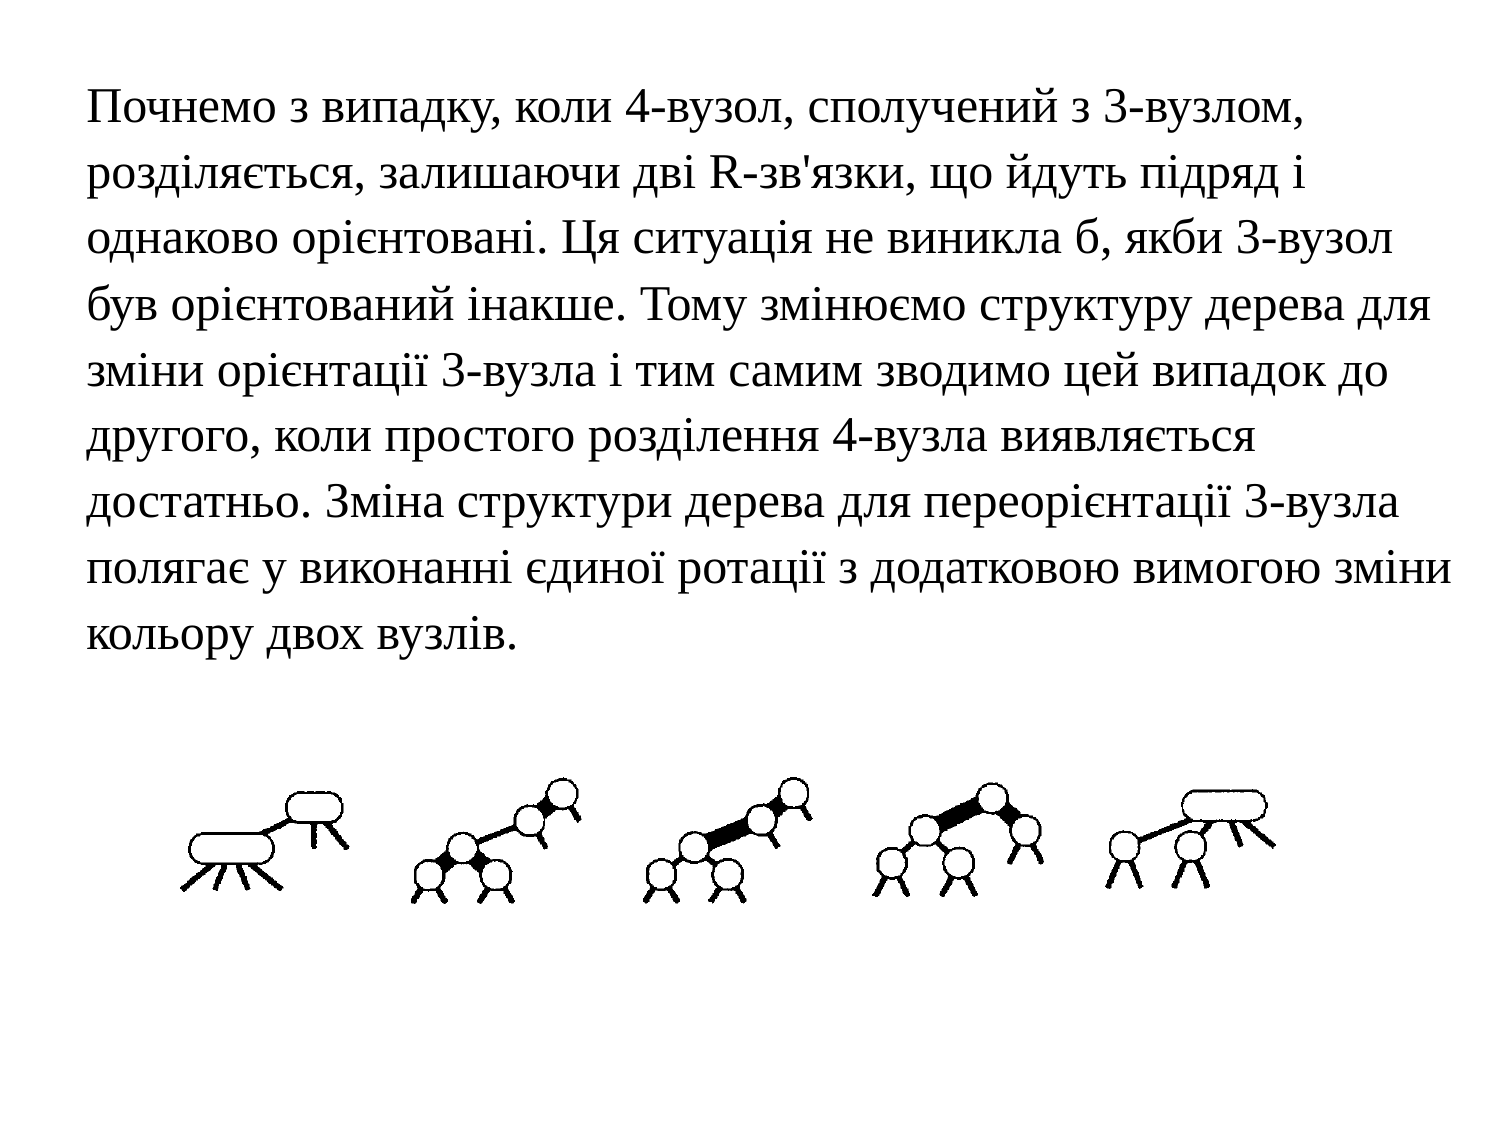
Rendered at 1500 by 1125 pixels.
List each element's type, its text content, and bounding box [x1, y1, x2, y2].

list Почнемо з випадку, коли 4-вузол, сполучений з 3-вузлом, розділяється, залишаючи дві R-зв'язки, що йдуть підряд і однаково орієнтовані. Ця ситуація не виникла б, якби 3-вузол був орієнтований інакше. Тому змінюємо структуру дерева для зміни орієнтації 3-вузла і тим самим зводимо цей випадок до другого, коли простого розділення 4-вузла виявляється достатньо. Зміна структури дерева для переорієнтації 3-вузла полягає у виконанні єдиної ротації з додатковою вимогою зміни кольору двох вузлів. [0, 58, 1500, 717]
picture [159, 767, 1294, 945]
